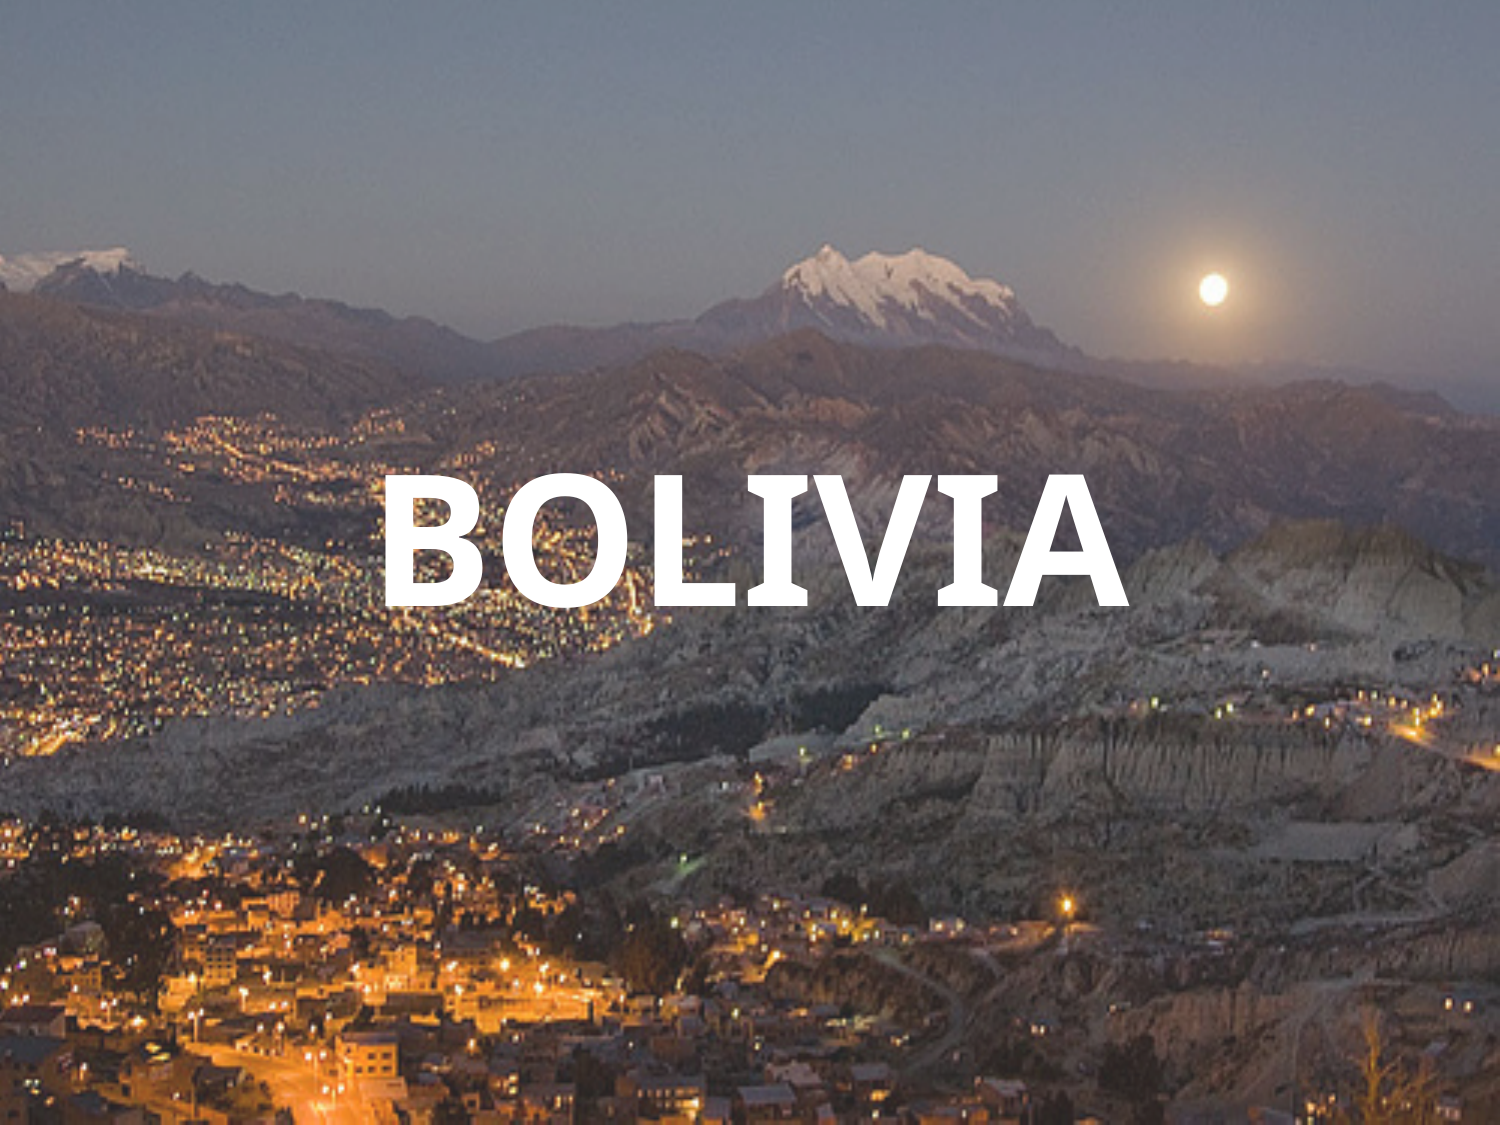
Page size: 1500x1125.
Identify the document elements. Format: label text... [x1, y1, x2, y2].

title BOLIVIA [112, 412, 1388, 654]
